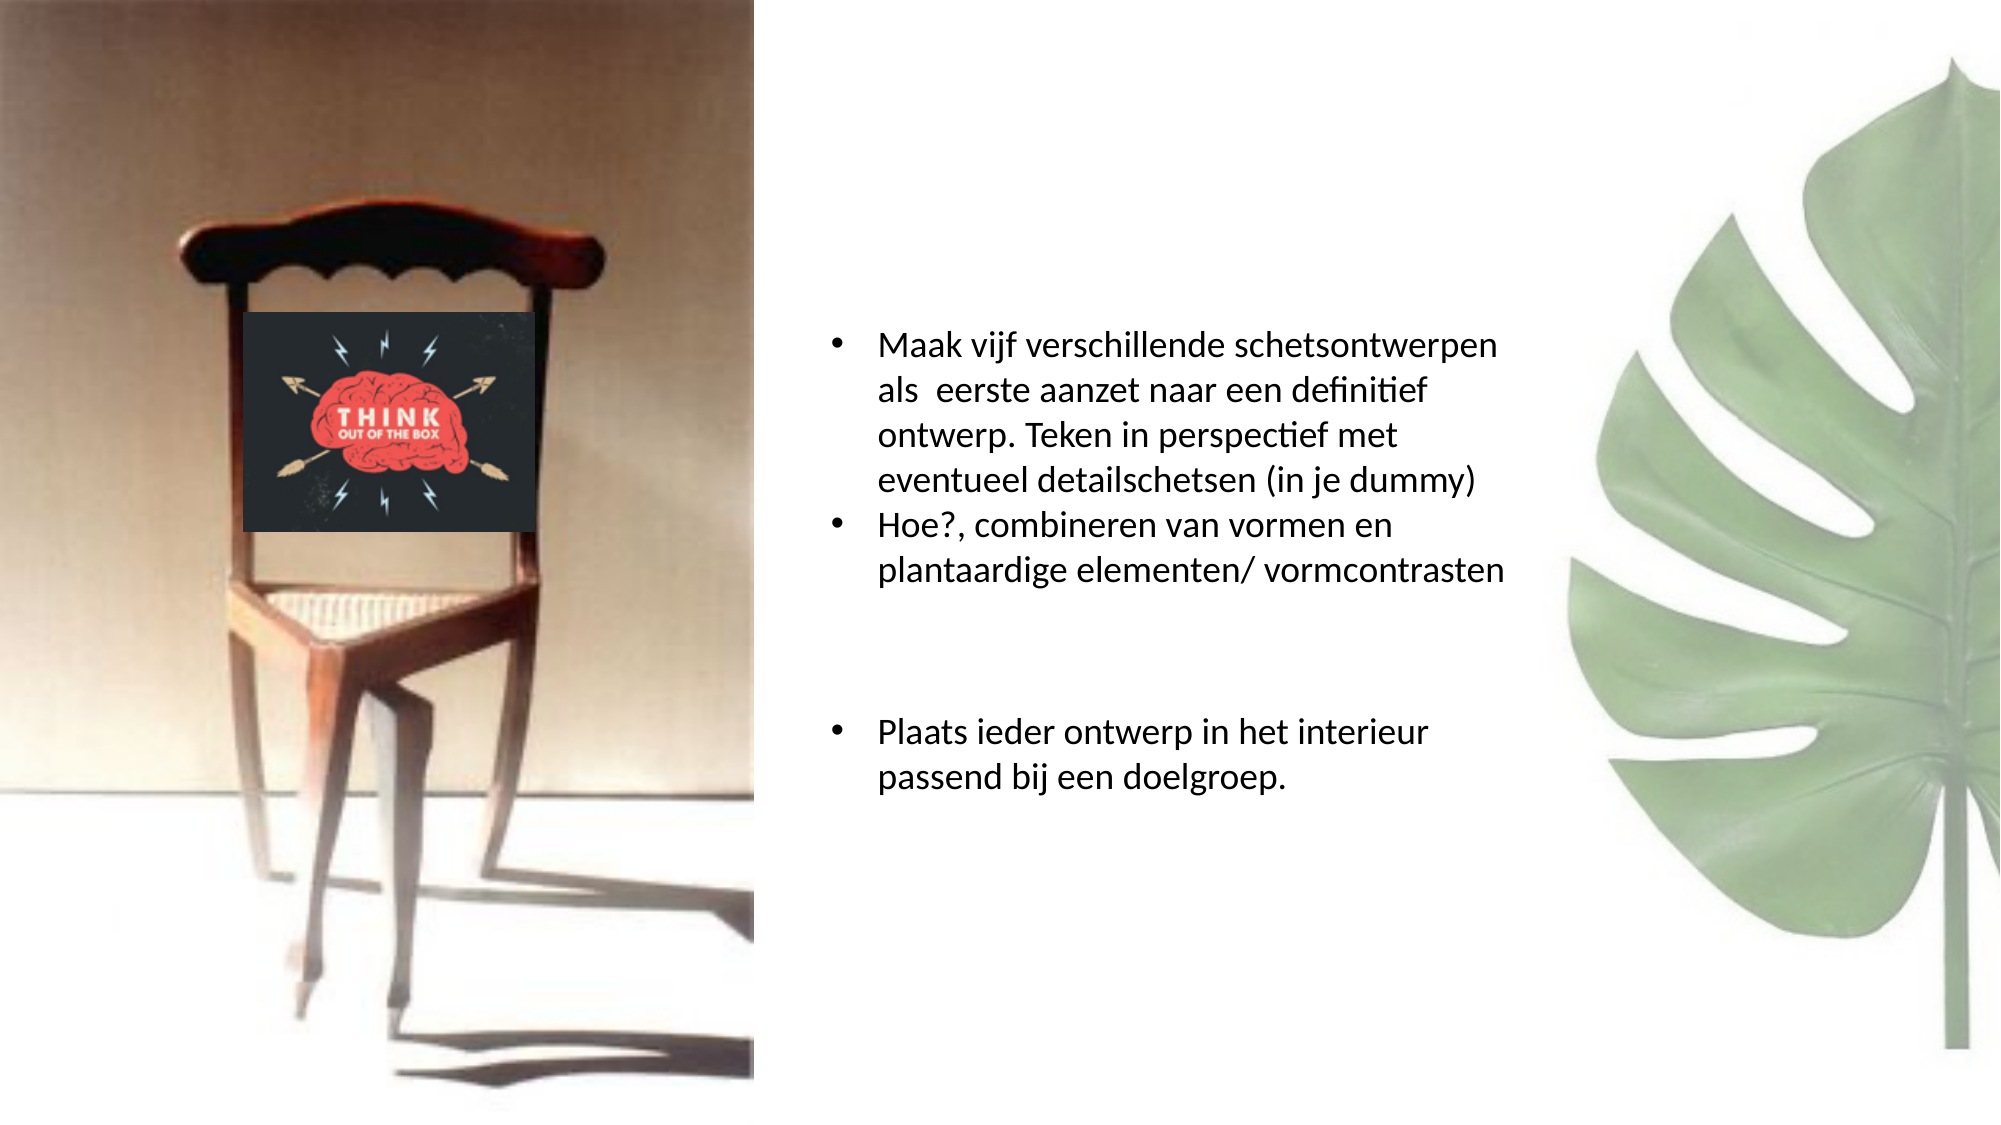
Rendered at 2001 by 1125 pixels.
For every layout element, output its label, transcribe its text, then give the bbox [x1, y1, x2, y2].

picture [1510, 0, 2000, 1107]
text_box Maak vijf verschillende schetsontwerpen als eerste aanzet naar een definitief ontwerp. Teken in perspectief met eventueel detailschetsen (in je dummy) Hoe?, combineren van vormen en plantaardige elementen/ vormcontrasten [816, 312, 1510, 643]
picture [0, 0, 754, 1125]
text_box Plaats ieder ontwerp in het interieur passend bij een doelgroep. [816, 699, 1464, 804]
